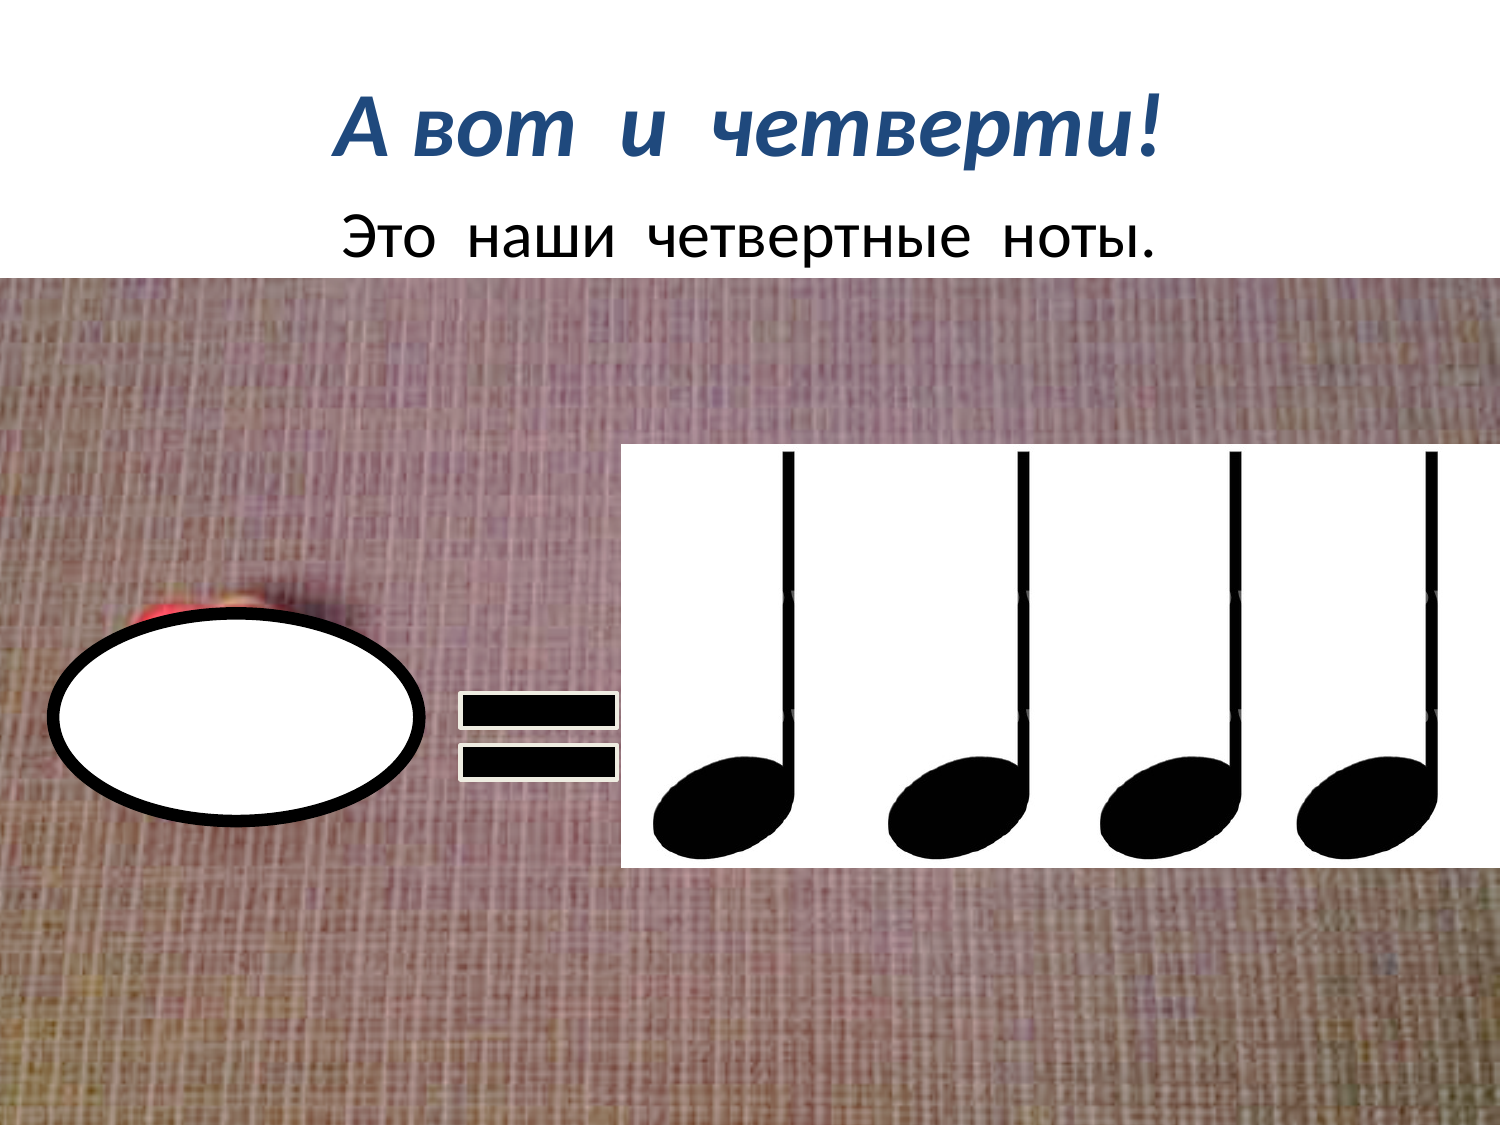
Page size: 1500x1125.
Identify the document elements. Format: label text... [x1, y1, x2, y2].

list Это наши четвертные ноты. [75, 184, 1425, 277]
picture [0, 278, 1500, 1125]
title А вот и четверти! [75, 54, 1425, 184]
